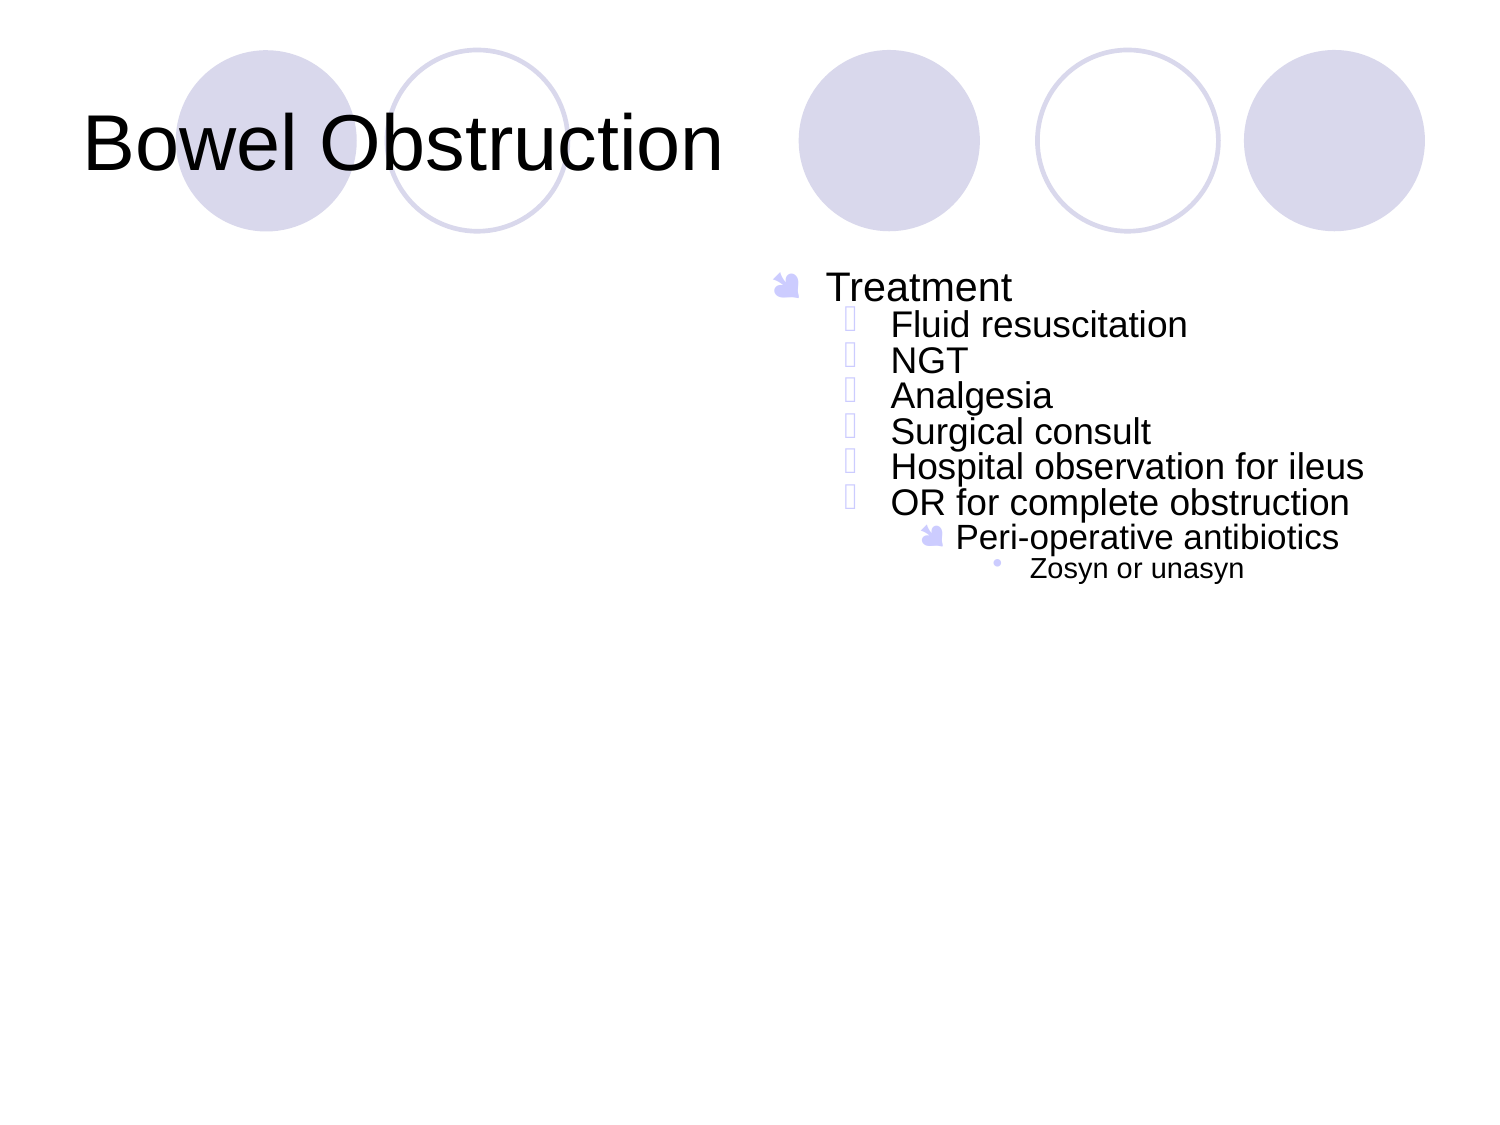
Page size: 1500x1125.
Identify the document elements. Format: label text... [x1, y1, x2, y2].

title Bowel Obstruction [74, 44, 1426, 234]
text_box Treatment Fluid resuscitation NGT Analgesia Surgical consult Hospital observation for ileus OR for complete obstruction Peri-operative antibiotics Zosyn or unasyn [762, 262, 1425, 594]
